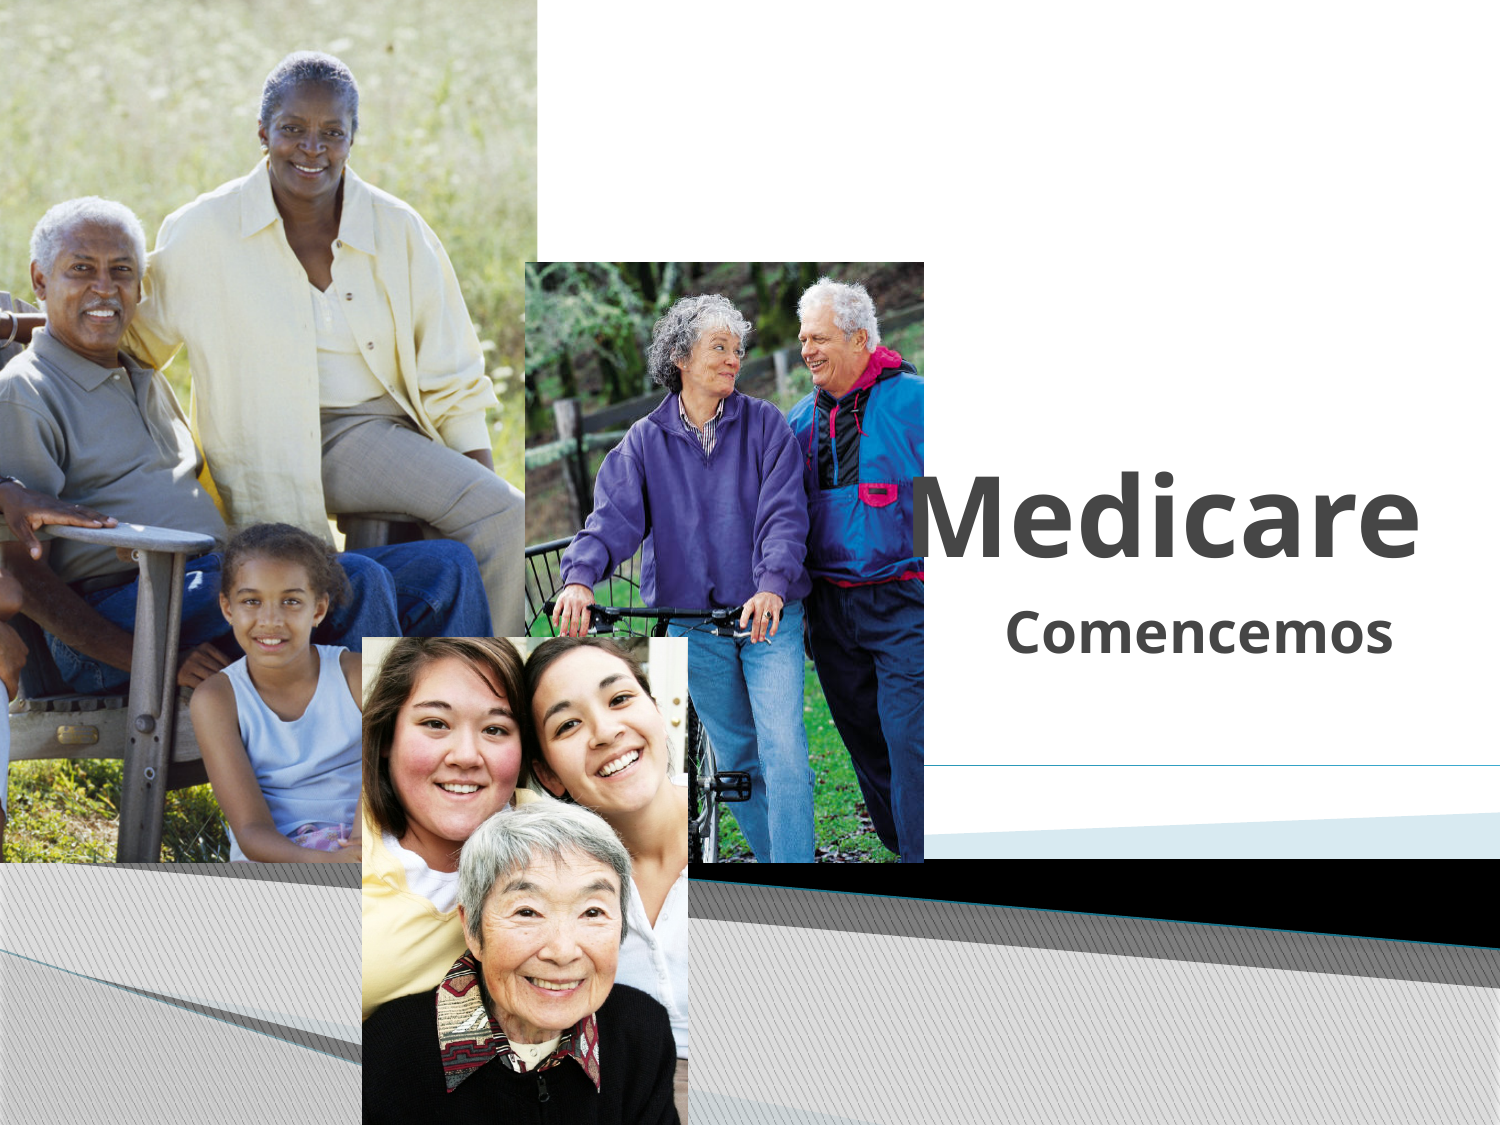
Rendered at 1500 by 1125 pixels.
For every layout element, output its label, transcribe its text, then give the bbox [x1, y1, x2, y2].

picture [0, 0, 1500, 1125]
subtitle Comencemos [930, 587, 1413, 785]
title Medicare [930, 287, 1438, 588]
